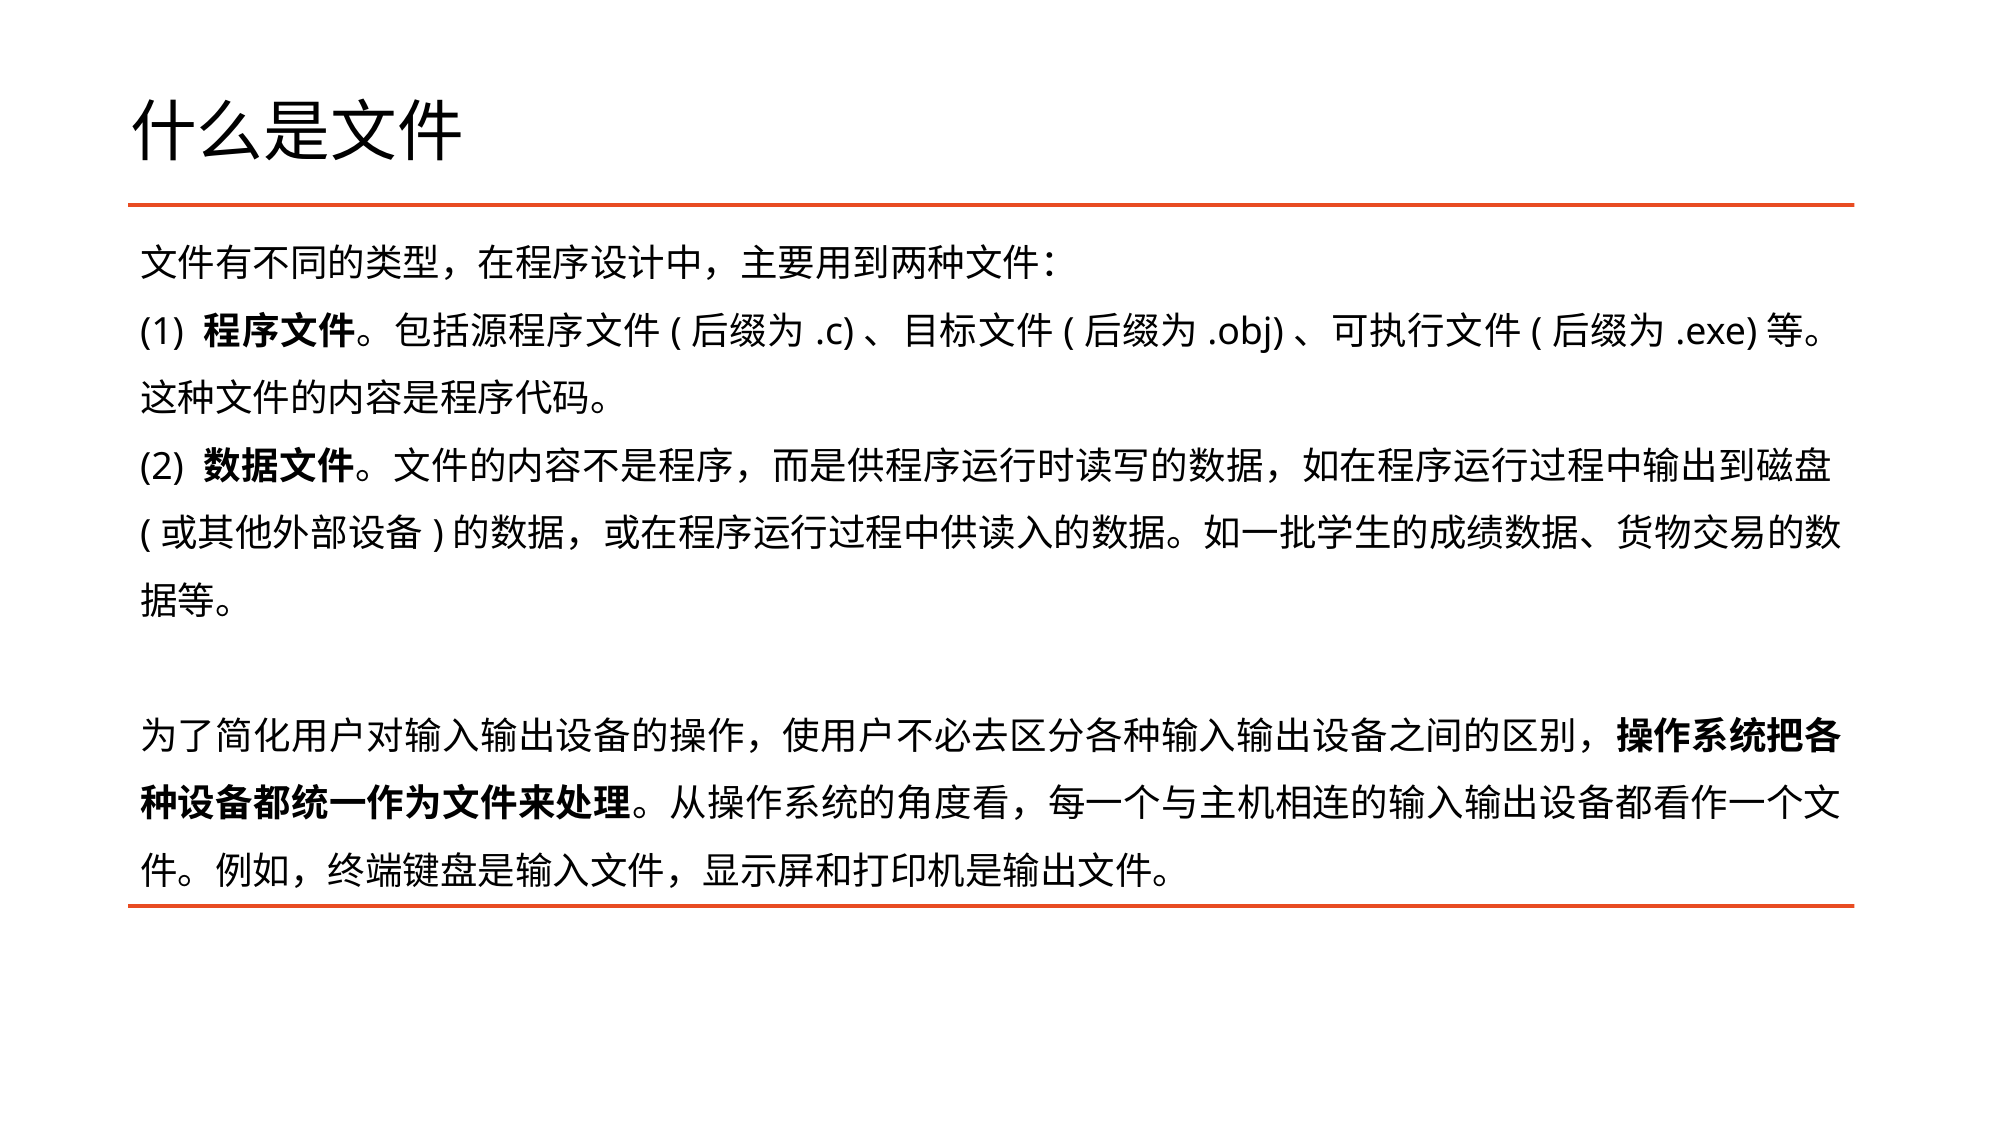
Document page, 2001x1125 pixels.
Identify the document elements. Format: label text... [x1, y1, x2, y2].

title 什么是文件 [115, 24, 1841, 243]
